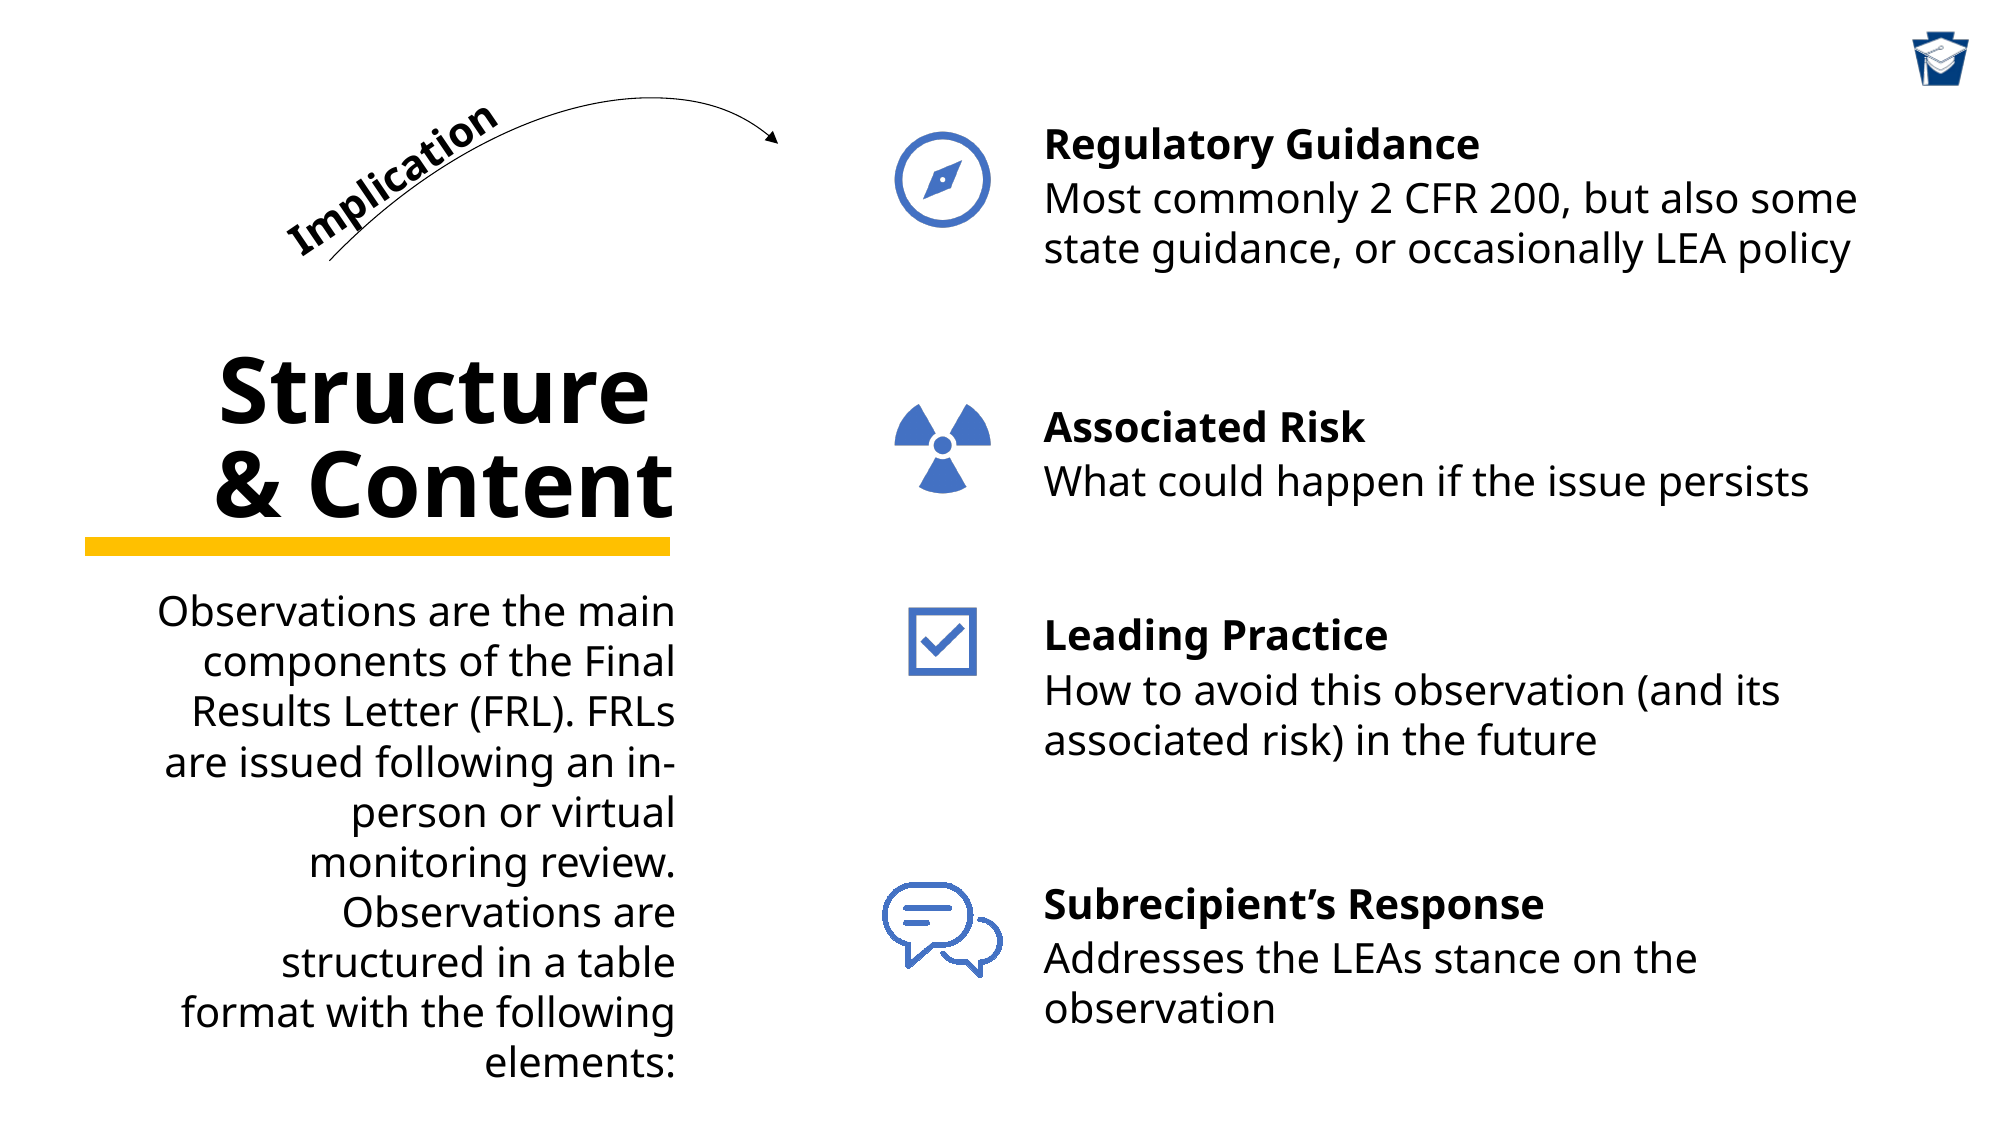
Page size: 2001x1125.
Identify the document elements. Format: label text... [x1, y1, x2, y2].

text_box Regulatory Guidance Most commonly 2 CFR 200, but also some state guidance, or occasionally LEA policy [1043, 110, 1899, 280]
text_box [882, 882, 1003, 978]
picture [882, 581, 1003, 702]
text_box Observations are the main components of the Final Results Letter (FRL). FRLs are issued following an in-person or virtual monitoring review. Observations are structured in a table format with the following elements: [130, 577, 691, 1093]
text_box Leading Practice How to avoid this observation (and its associated risk) in the future [1043, 601, 1899, 771]
picture [1904, 21, 1977, 93]
text_box Associated Risk What could happen if the issue persists [1043, 393, 1899, 562]
picture [882, 119, 1003, 240]
text_box Subrecipient’s Response Addresses the LEAs stance on the observation [1043, 870, 1899, 1040]
picture [882, 388, 1003, 509]
text_box [329, 97, 779, 429]
text_box Implication [262, 73, 521, 280]
title Structure & Content [64, 341, 691, 545]
